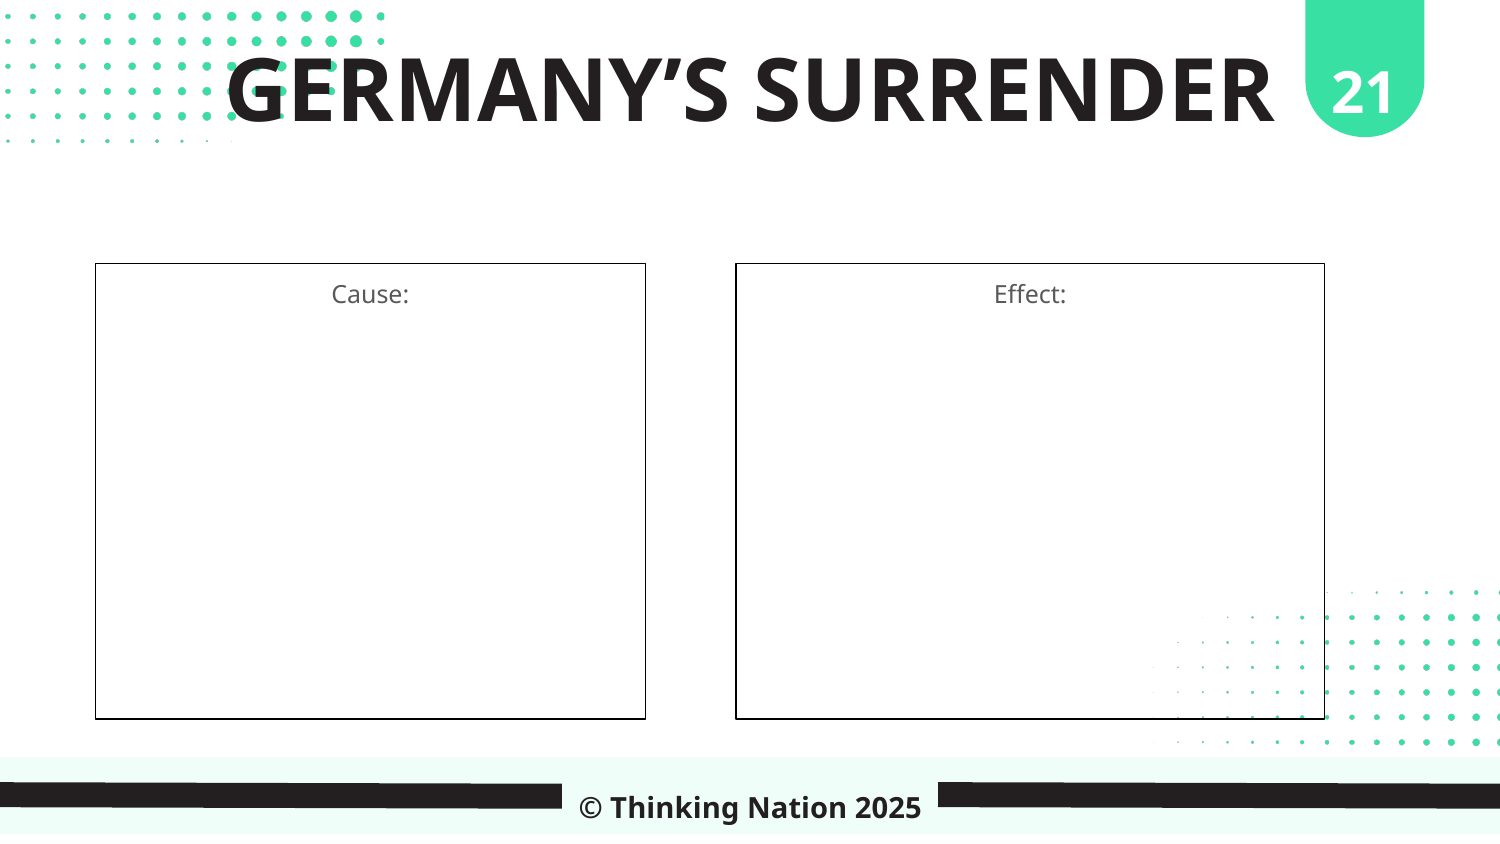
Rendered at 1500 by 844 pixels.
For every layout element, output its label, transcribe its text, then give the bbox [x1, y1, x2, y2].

text_box Effect: [735, 263, 1325, 720]
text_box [1300, 0, 1430, 138]
text_box [1128, 590, 1500, 755]
text_box GERMANY’S SURRENDER [209, 34, 1291, 140]
text_box Cause: [95, 263, 646, 720]
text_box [0, 756, 1500, 835]
text_box [0, 0, 385, 144]
